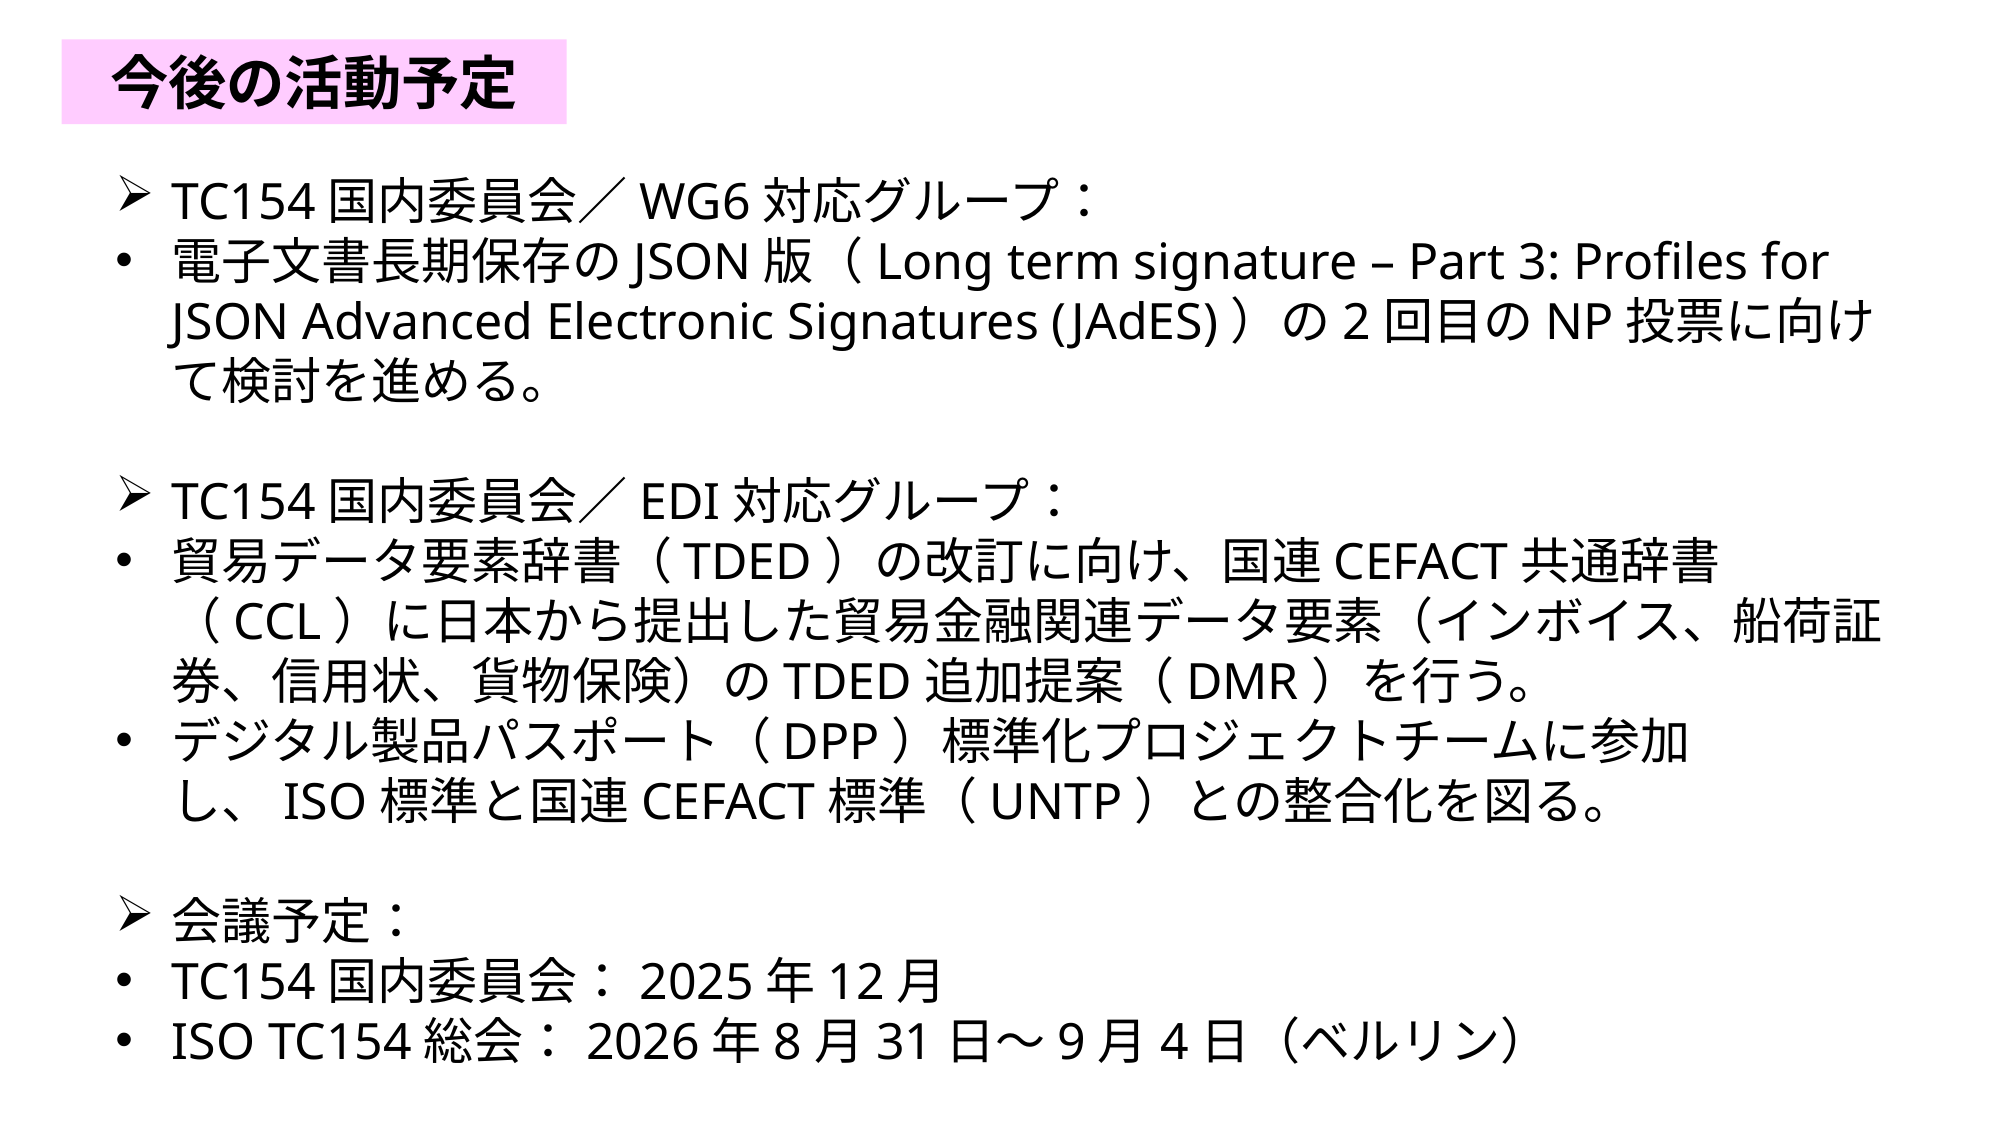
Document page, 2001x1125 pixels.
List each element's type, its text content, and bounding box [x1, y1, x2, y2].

text_box TC154国内委員会／WG6対応グループ： 電子文書長期保存のJSON版（Long term signature – Part 3: Profiles for JSON Advanced Electronic Signatures (JAdES)）の2回目のNP投票に向けて検討を進める。 TC154国内委員会／EDI対応グループ： 貿易データ要素辞書（TDED）の改訂に向け、国連CEFACT共通辞書（CCL）に日本から提出した貿易金融関連データ要素（インボイス、船荷証券、信用状、貨物保険）のTDED追加提案（DMR）を行う。 デジタル製品パスポート（DPP）標準化プロジェクトチームに参加し、ISO標準と国連CEFACT標準（UNTP）との整合化を図る。 会議予定： TC154国内委員会：2025年12月 ISO TC154総会：2026年8月31日～9月4日（ベルリン） [100, 161, 1900, 1077]
text_box 今後の活動予定 [61, 39, 567, 125]
